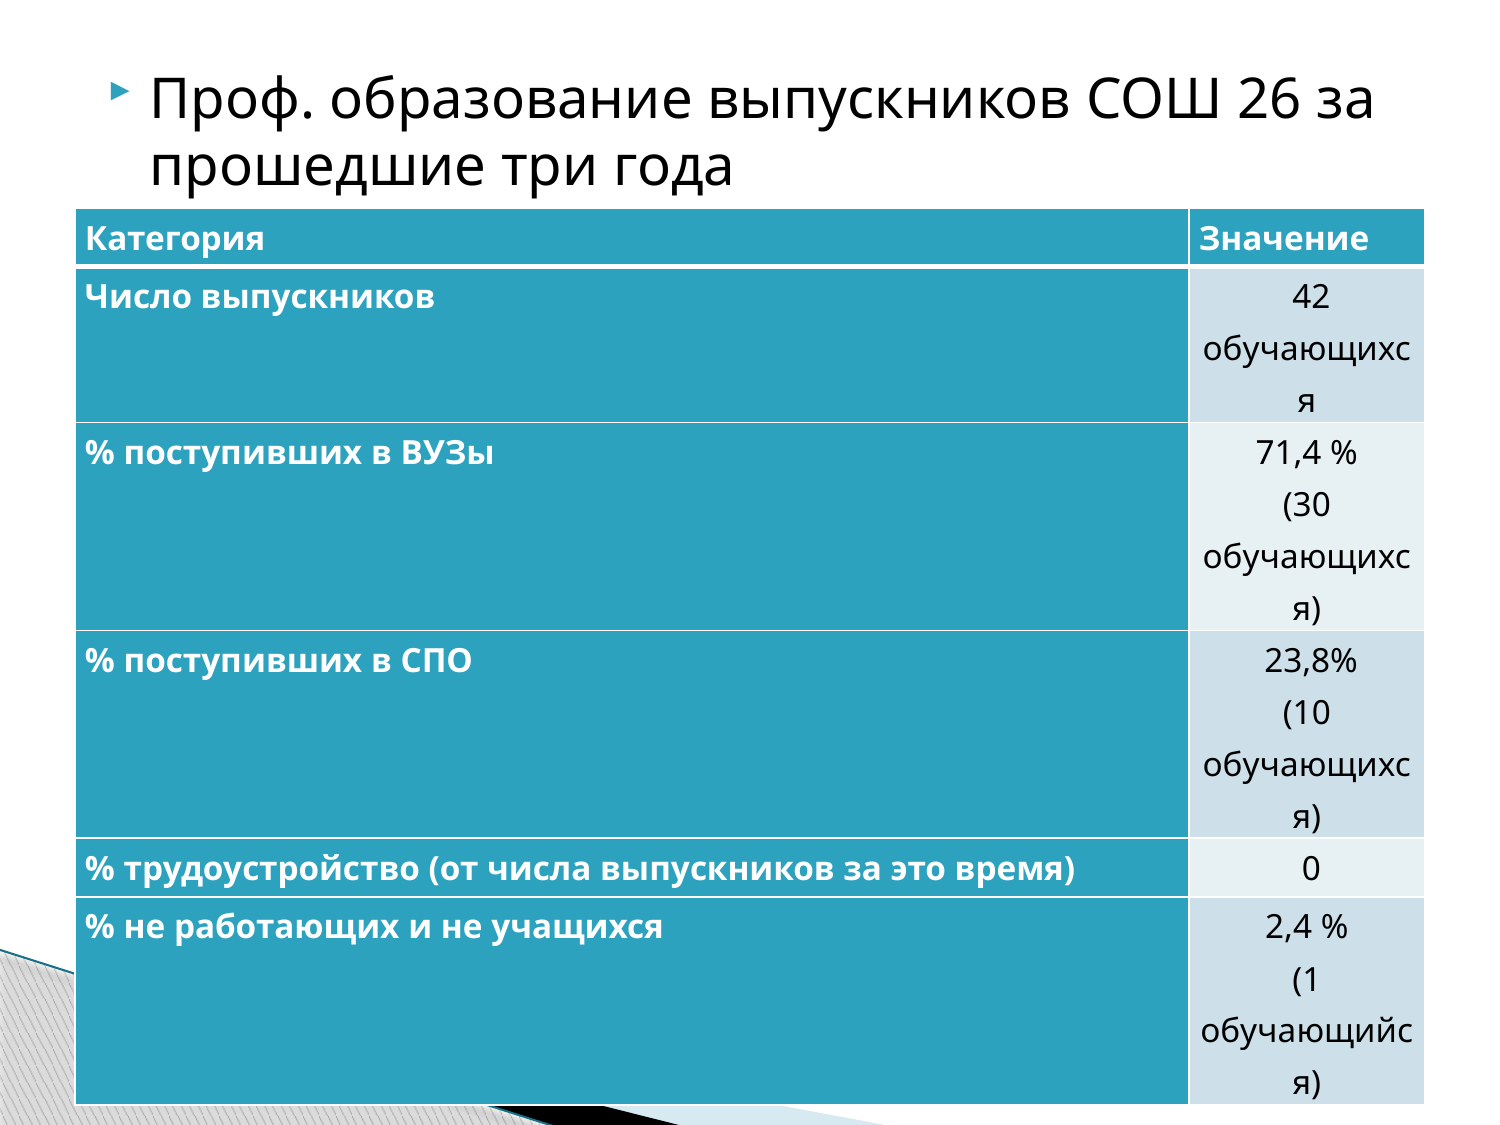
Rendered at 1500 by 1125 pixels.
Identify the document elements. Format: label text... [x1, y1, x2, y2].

table_cell % не работающих и не учащихся [76, 898, 1188, 1104]
list Проф. образование выпускников СОШ 26 за прошедшие три года [75, 54, 1425, 207]
table_header Значение [1190, 209, 1424, 264]
table_cell Число выпускников [76, 269, 1188, 422]
table_cell % поступивших в ВУЗы [76, 423, 1188, 630]
table_cell 42 обучающихся [1190, 269, 1424, 422]
table_cell % поступивших в СПО [76, 631, 1188, 837]
table_cell 0 [1190, 839, 1424, 896]
table_cell % трудоустройство (от числа выпускников за это время) [76, 839, 1188, 896]
table_cell 2,4 % (1 обучающийся) [1190, 898, 1424, 1104]
table_cell 23,8% (10 обучающихся) [1190, 631, 1424, 837]
table_cell 71,4 % (30 обучающихся) [1190, 423, 1424, 630]
table_header Категория [76, 209, 1188, 264]
